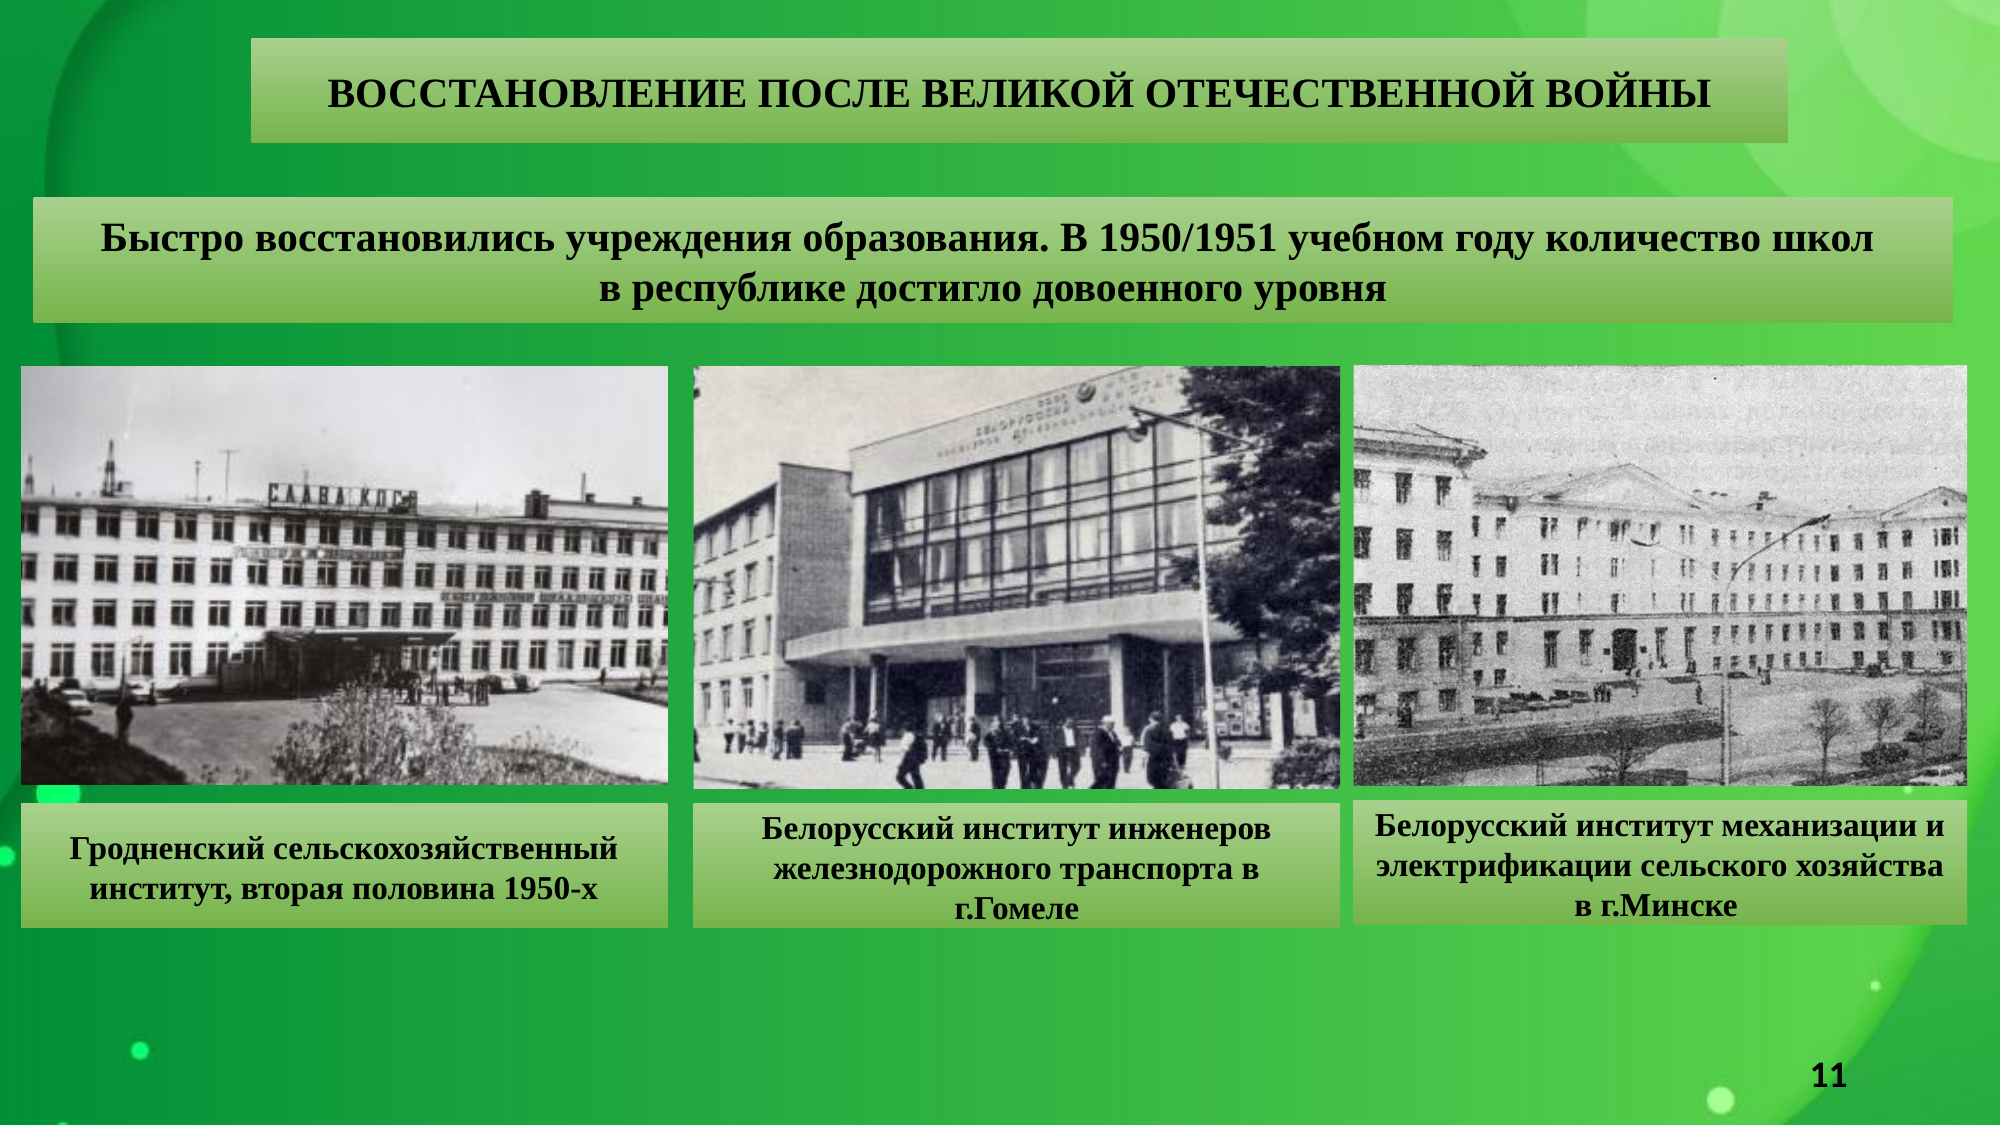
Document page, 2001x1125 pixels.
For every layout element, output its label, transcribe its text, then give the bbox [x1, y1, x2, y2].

text_box ВОССТАНОВЛЕНИЕ ПОСЛЕ ВЕЛИКОЙ ОТЕЧЕСТВЕННОЙ ВОЙНЫ [251, 38, 1788, 143]
text_box Гродненский сельскохозяйственный институт, вторая половина 1950-х [21, 803, 668, 928]
text_box Быстро восстановились учреждения образования. В 1950/1951 учебном году количество школ в республике достигло довоенного уровня [33, 197, 1953, 323]
text_box Белорусский институт механизации и электрификации сельского хозяйства в г.Минске [1353, 800, 1968, 925]
text_box Белорусский институт инженеров железнодорожного транспорта в г.Гомеле [693, 803, 1341, 928]
picture [0, 0, 2000, 1125]
slide_number 11 [1412, 1042, 1863, 1103]
